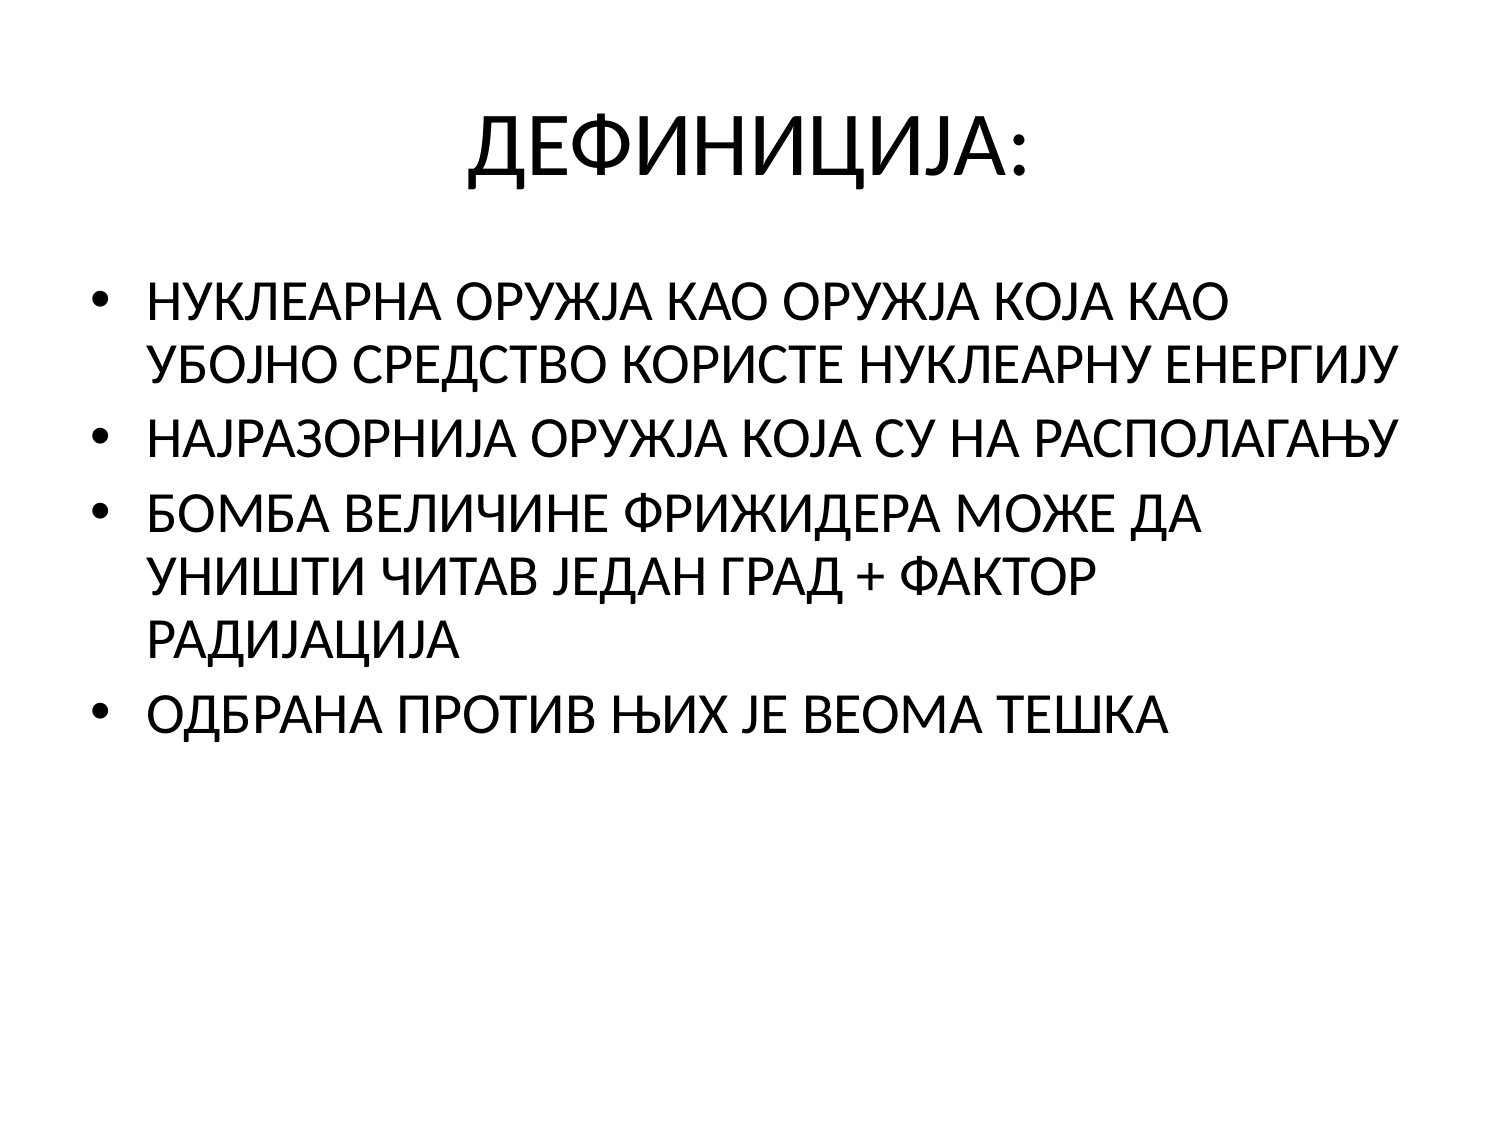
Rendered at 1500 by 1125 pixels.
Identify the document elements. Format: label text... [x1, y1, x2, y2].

list НУКЛЕАРНА ОРУЖЈА КАО ОРУЖЈА КОЈА КАО УБОЈНО СРЕДСТВО КОРИСТЕ НУКЛЕАРНУ ЕНЕРГИЈУ НАЈРАЗОРНИЈА ОРУЖЈА КОЈА СУ НА РАСПОЛАГАЊУ БОМБА ВЕЛИЧИНЕ ФРИЖИДЕРА МОЖЕ ДА УНИШТИ ЧИТАВ ЈЕДАН ГРАД + ФАКТОР РАДИЈАЦИЈА ОДБРАНА ПРОТИВ ЊИХ ЈЕ ВЕОМА ТЕШКА [75, 262, 1425, 1005]
title ДЕФИНИЦИЈА: [75, 45, 1425, 233]
